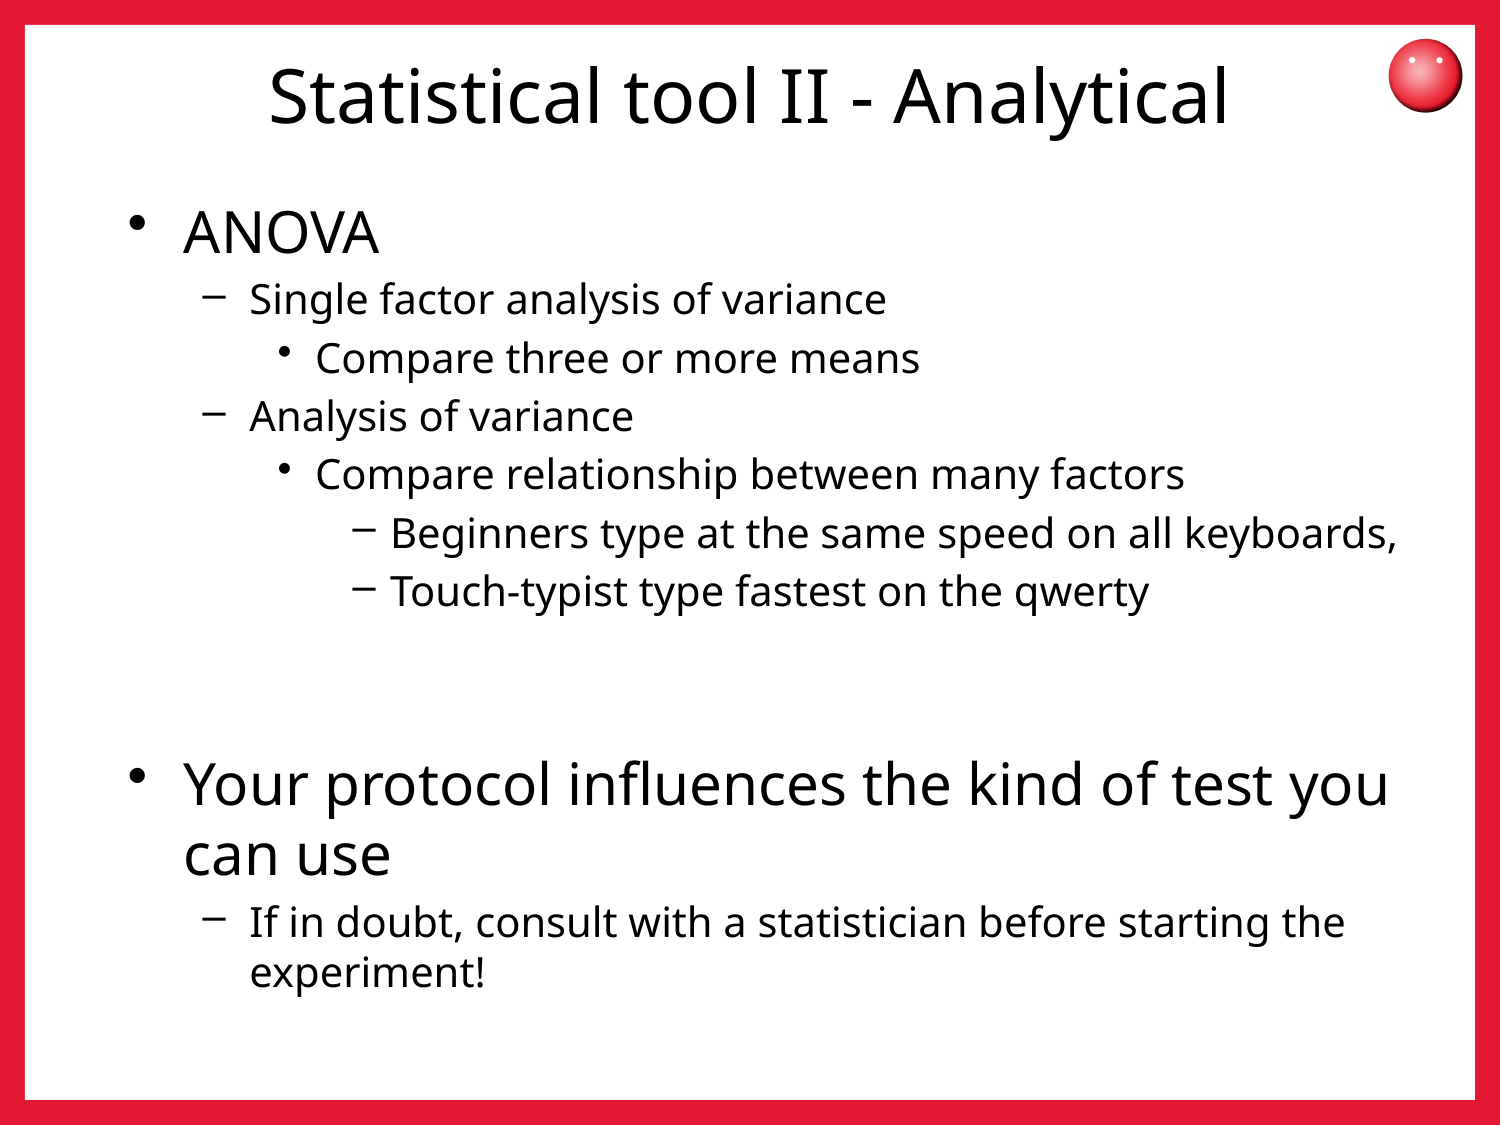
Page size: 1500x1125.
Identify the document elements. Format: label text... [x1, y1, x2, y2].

title Statistical tool II - Analytical [112, 0, 1388, 187]
list ANOVA Single factor analysis of variance Compare three or more means Analysis of variance Compare relationship between many factors Beginners type at the same speed on all keyboards, Touch-typist type fastest on the qwerty Your protocol influences the kind of test you can use If in doubt, consult with a statistician before starting the experiment! [112, 187, 1451, 1076]
picture [1388, 37, 1464, 114]
